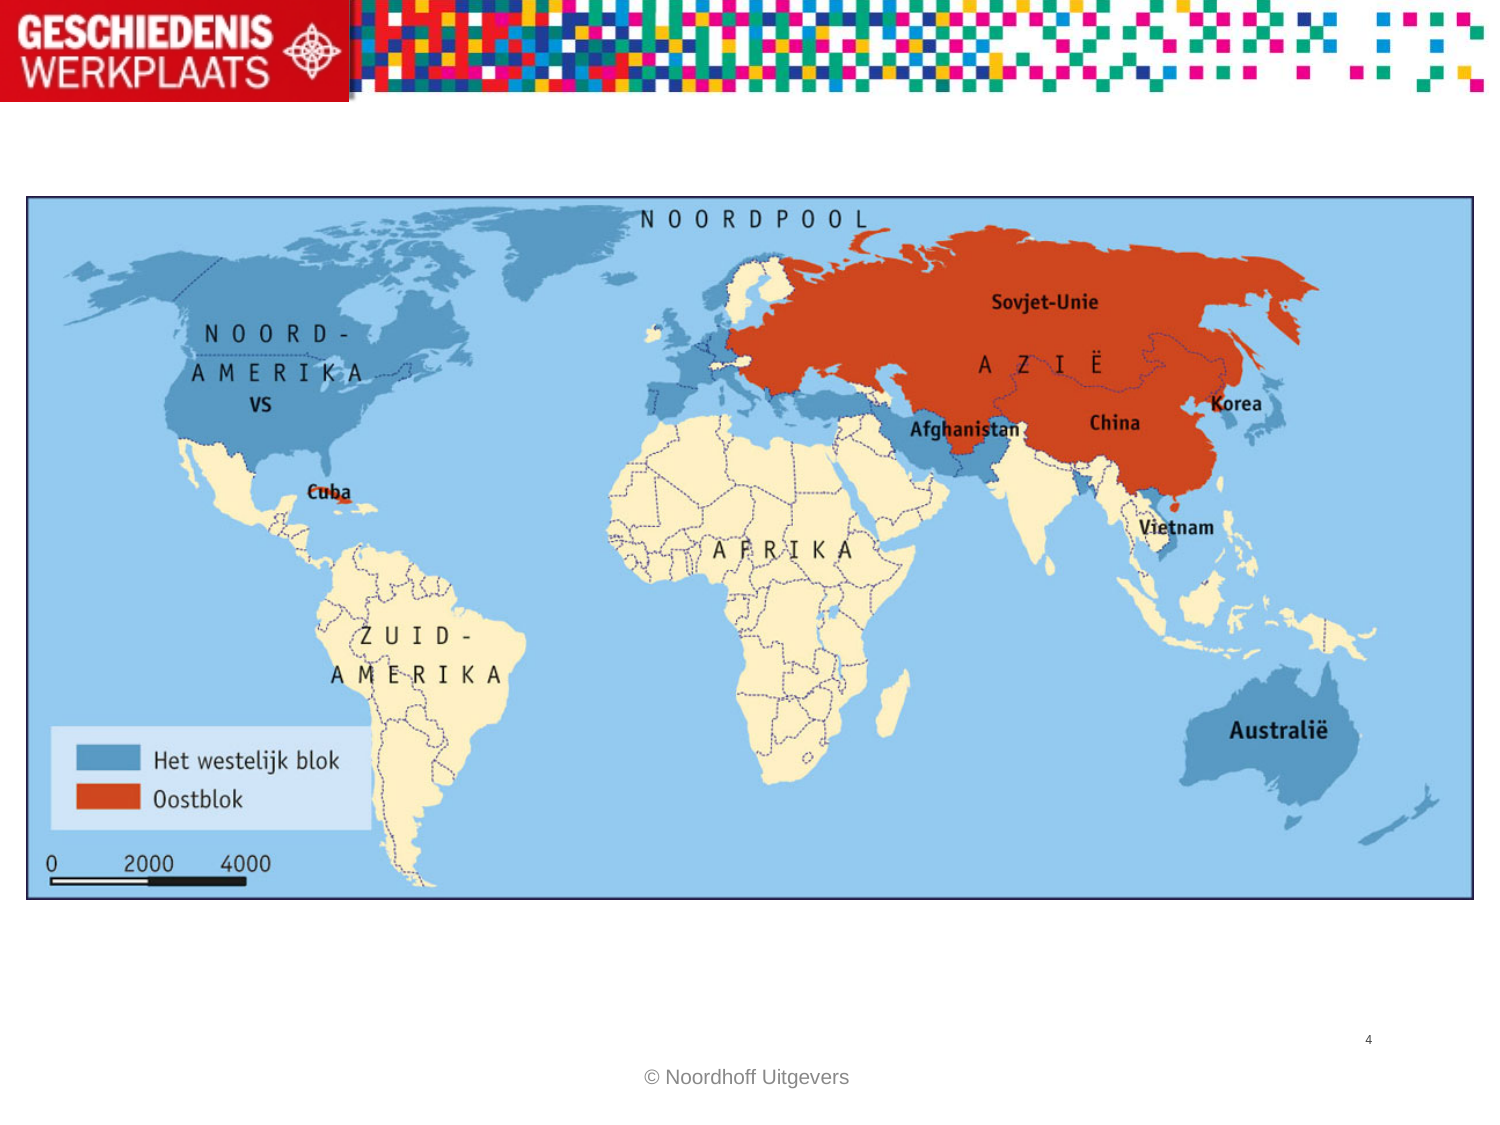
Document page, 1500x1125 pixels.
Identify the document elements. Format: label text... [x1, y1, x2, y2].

slide_number 4 [1325, 1025, 1388, 1063]
picture [0, 0, 1500, 1125]
text_box © Noordhoff Uitgevers [512, 1045, 988, 1106]
